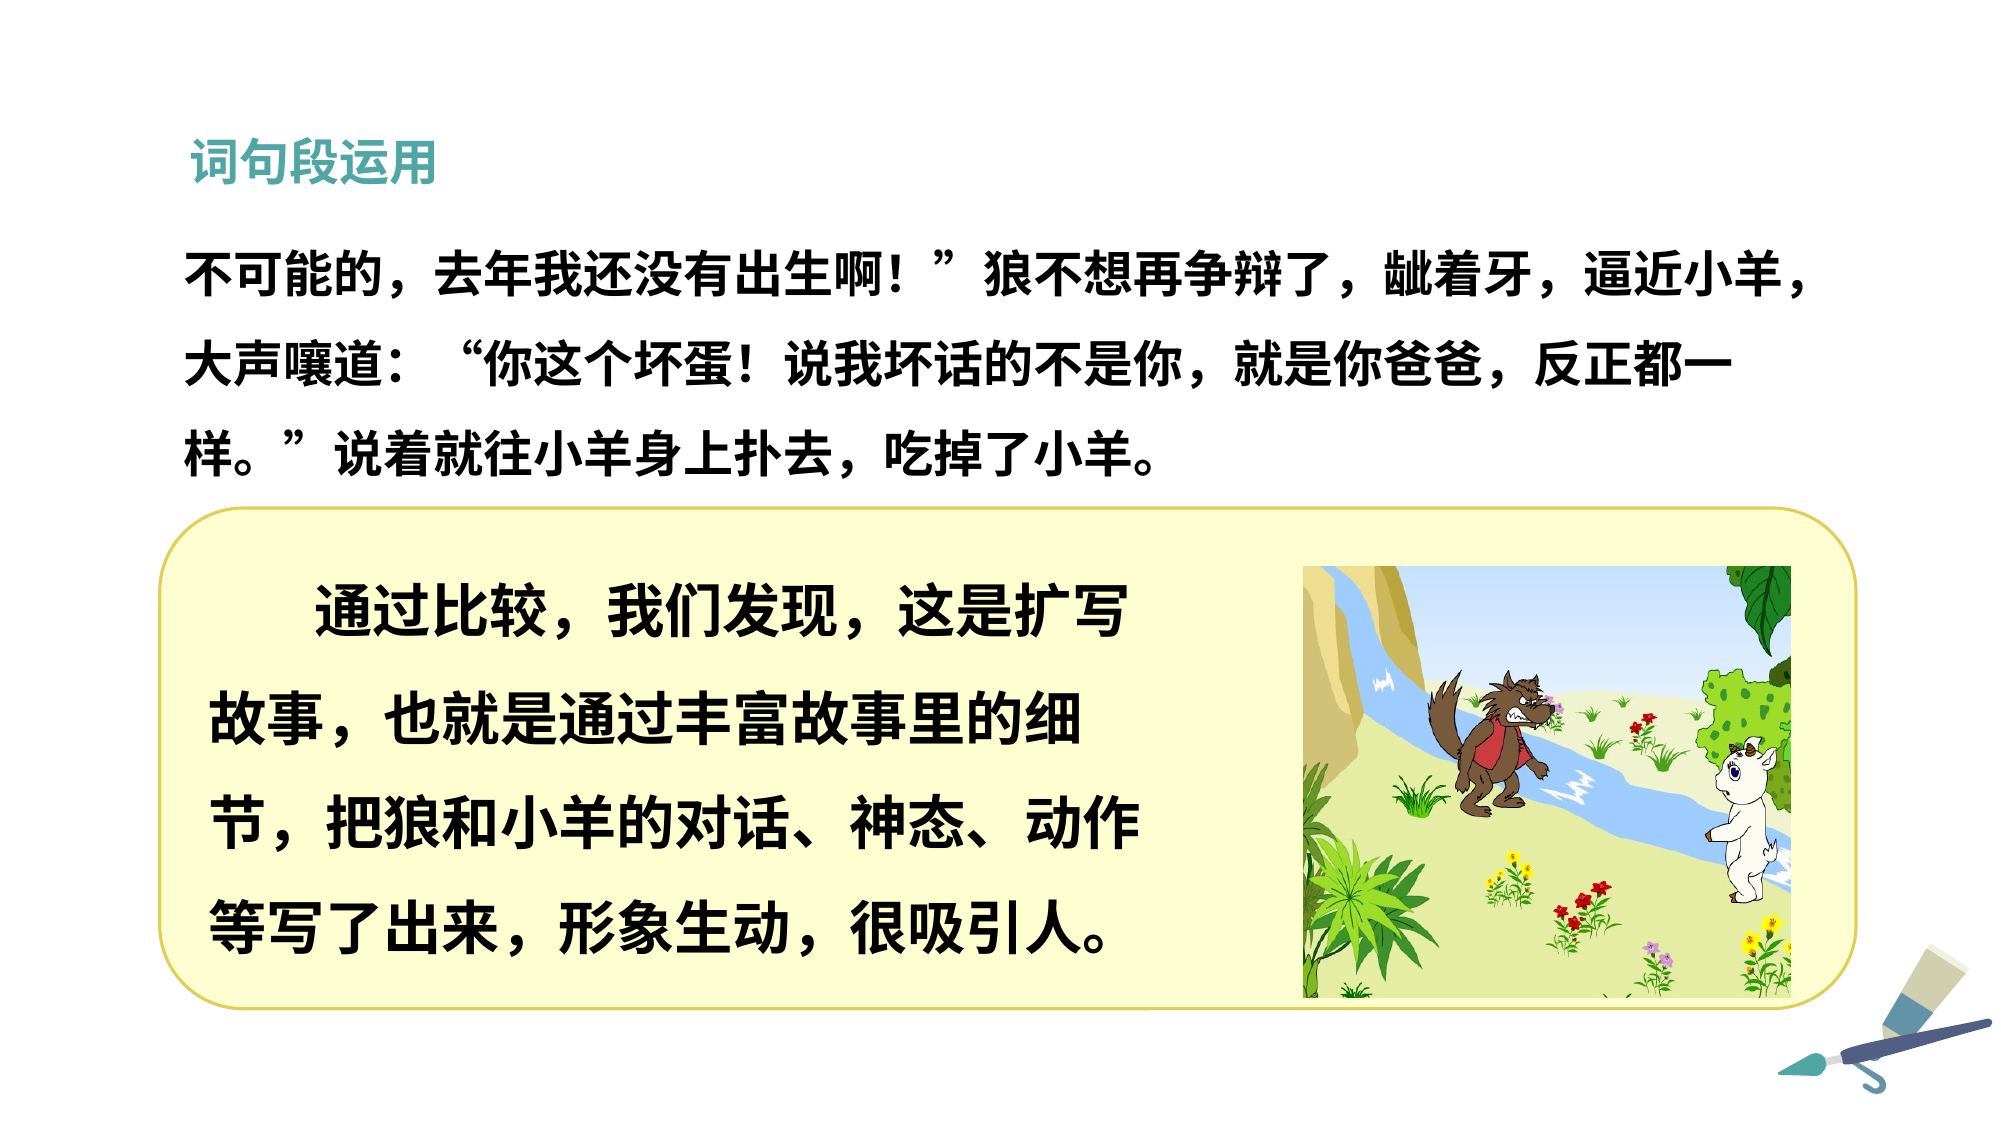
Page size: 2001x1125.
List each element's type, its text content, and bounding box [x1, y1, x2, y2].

text_box 通过比较，我们发现，这是扩写故事，也就是通过丰富故事里的细节，把狼和小羊的对话、神态、动作等写了出来，形象生动，很吸引人。 [194, 507, 1186, 969]
text_box 不可能的，去年我还没有出生啊！”狼不想再争辩了，龇着牙，逼近小羊，大声嚷道：“你这个坏蛋！说我坏话的不是你，就是你爸爸，反正都一样。”说着就往小羊身上扑去，吃掉了小羊。 [163, 202, 1863, 492]
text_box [1811, 945, 1974, 1125]
text_box 词句段运用 [174, 123, 455, 199]
picture [1303, 566, 1791, 998]
text_box [158, 506, 1858, 1010]
